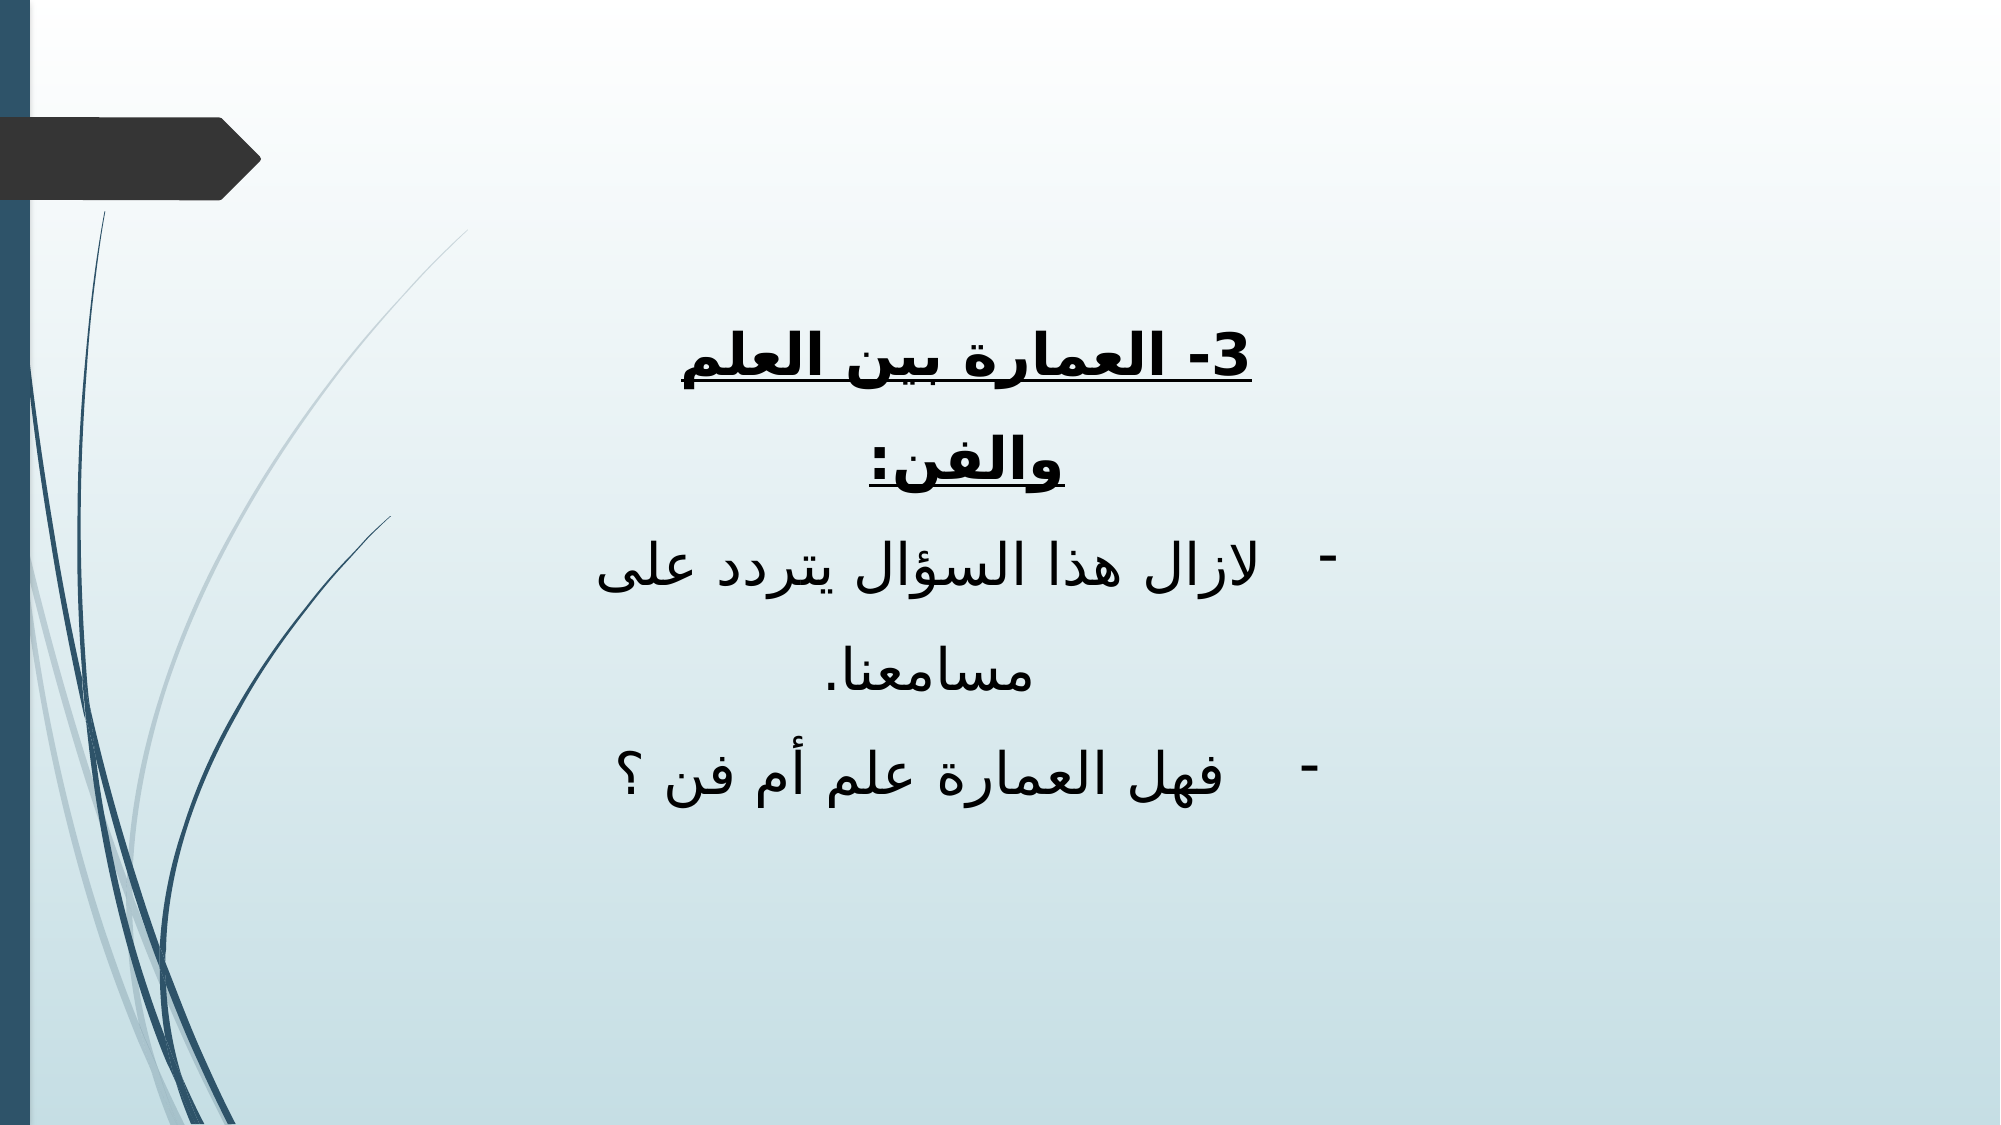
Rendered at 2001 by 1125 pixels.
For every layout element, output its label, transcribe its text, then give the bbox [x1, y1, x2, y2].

text_box 3- العمارة بين العلم والفن: لازال هذا السؤال يتردد على مسامعنا. فهل العمارة علم أم فن ؟ [581, 274, 1353, 954]
